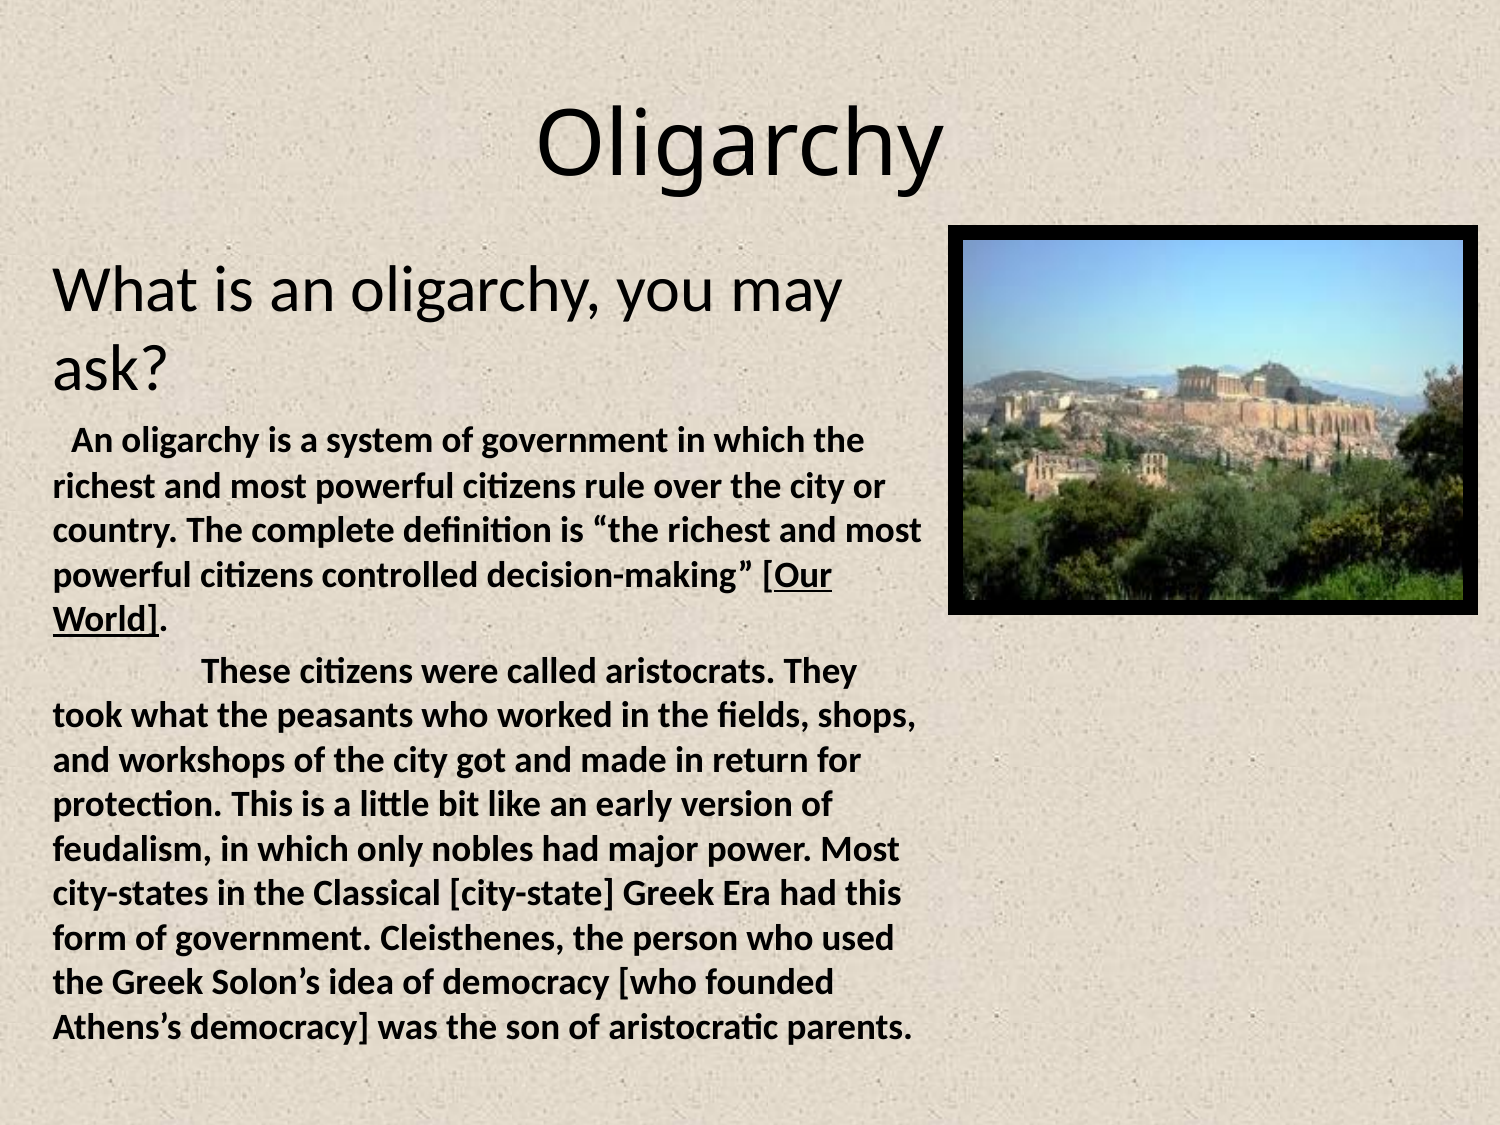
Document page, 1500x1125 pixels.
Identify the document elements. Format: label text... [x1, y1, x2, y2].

picture [0, 0, 1500, 1125]
list What is an oligarchy, you may ask? An oligarchy is a system of government in which the richest and most powerful citizens rule over the city or country. The complete definition is “the richest and most powerful citizens controlled decision-making” [Our World]. These citizens were called aristocrats. They took what the peasants who worked in the fields, shops, and workshops of the city got and made in return for protection. This is a little bit like an early version of feudalism, in which only nobles had major power. Most city-states in the Classical [city-state] Greek Era had this form of government. Cleisthenes, the person who used the Greek Solon’s idea of democracy [who founded Athens’s democracy] was the son of aristocratic parents. [37, 237, 938, 1075]
title Oligarchy [75, 45, 1425, 233]
